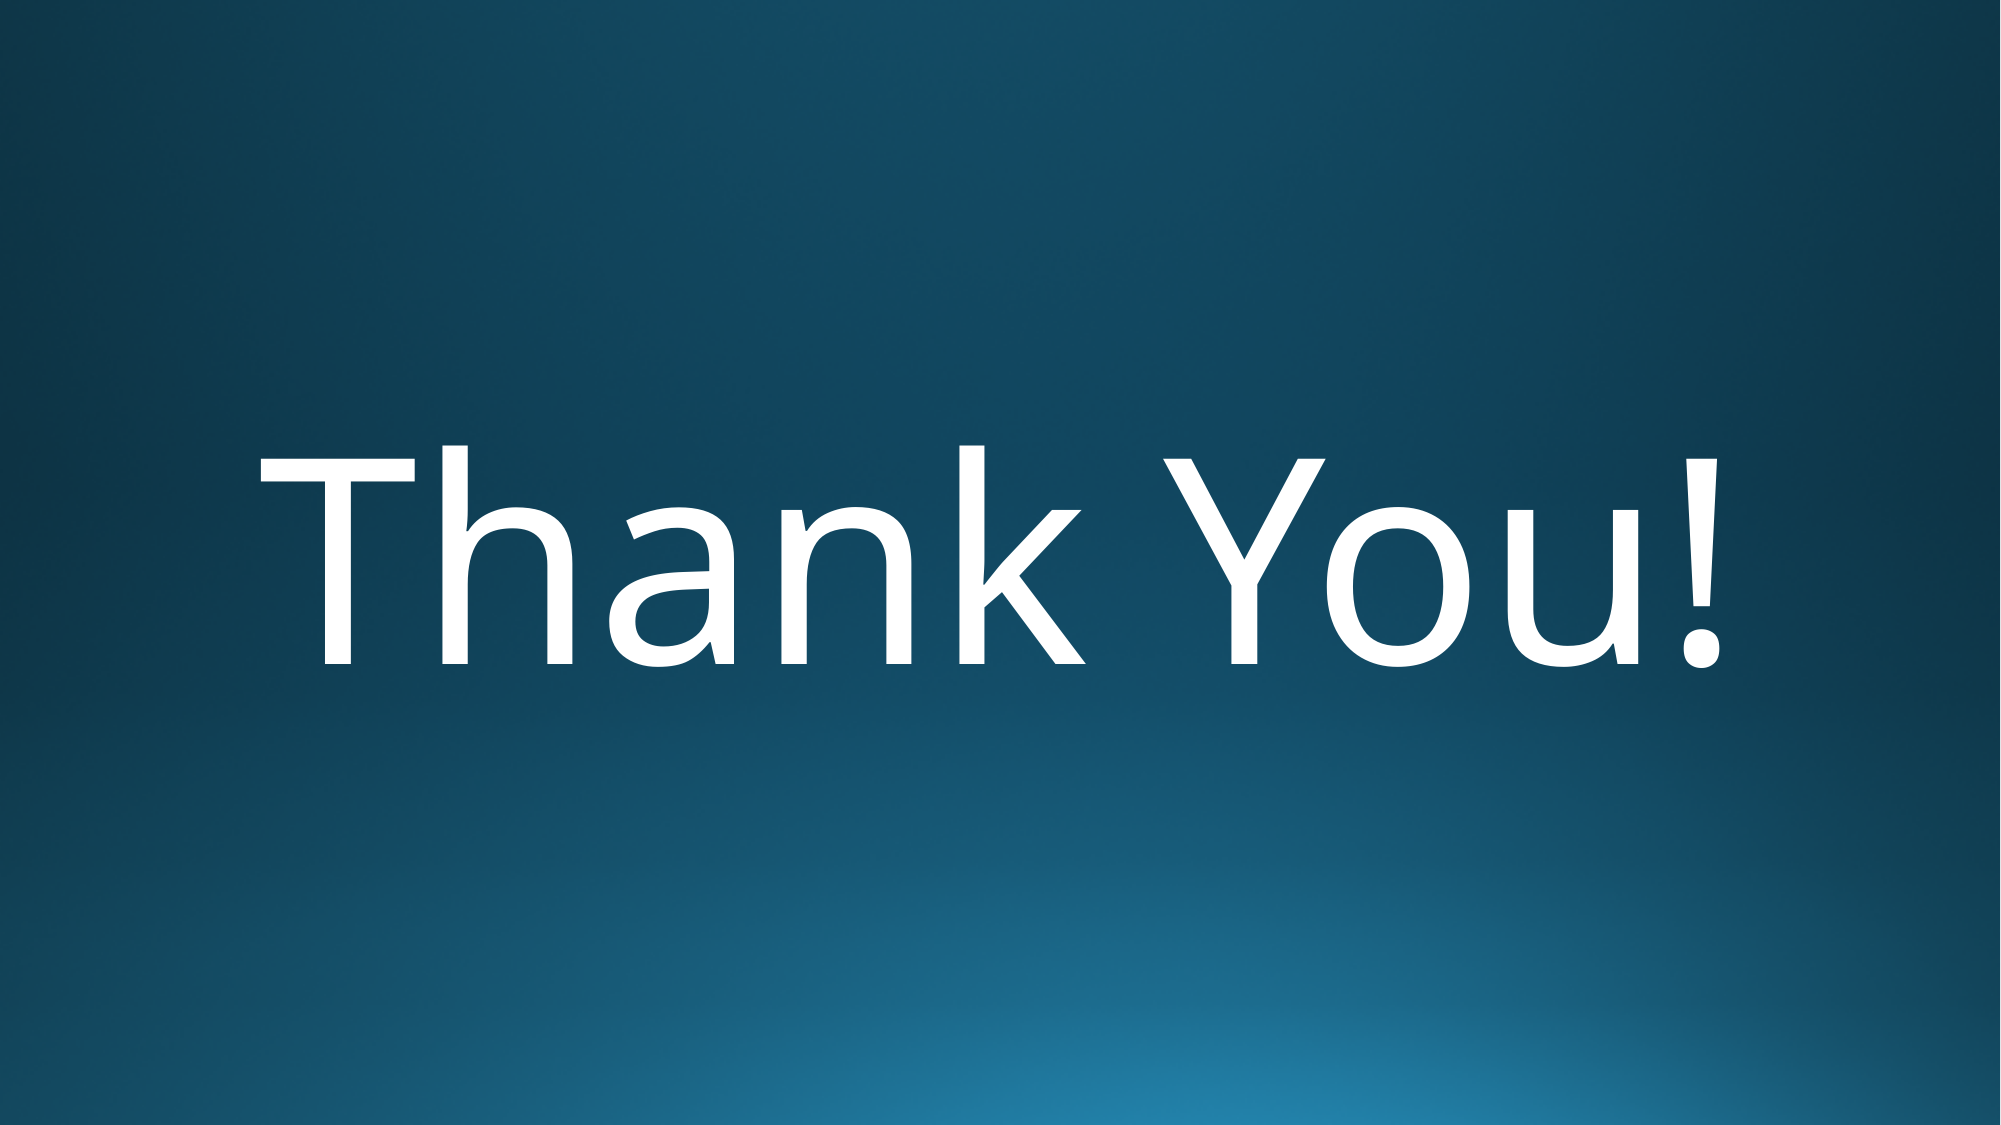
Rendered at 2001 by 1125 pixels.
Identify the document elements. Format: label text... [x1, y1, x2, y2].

text_box Thank You! [0, 369, 2000, 730]
picture [0, 0, 2001, 1125]
